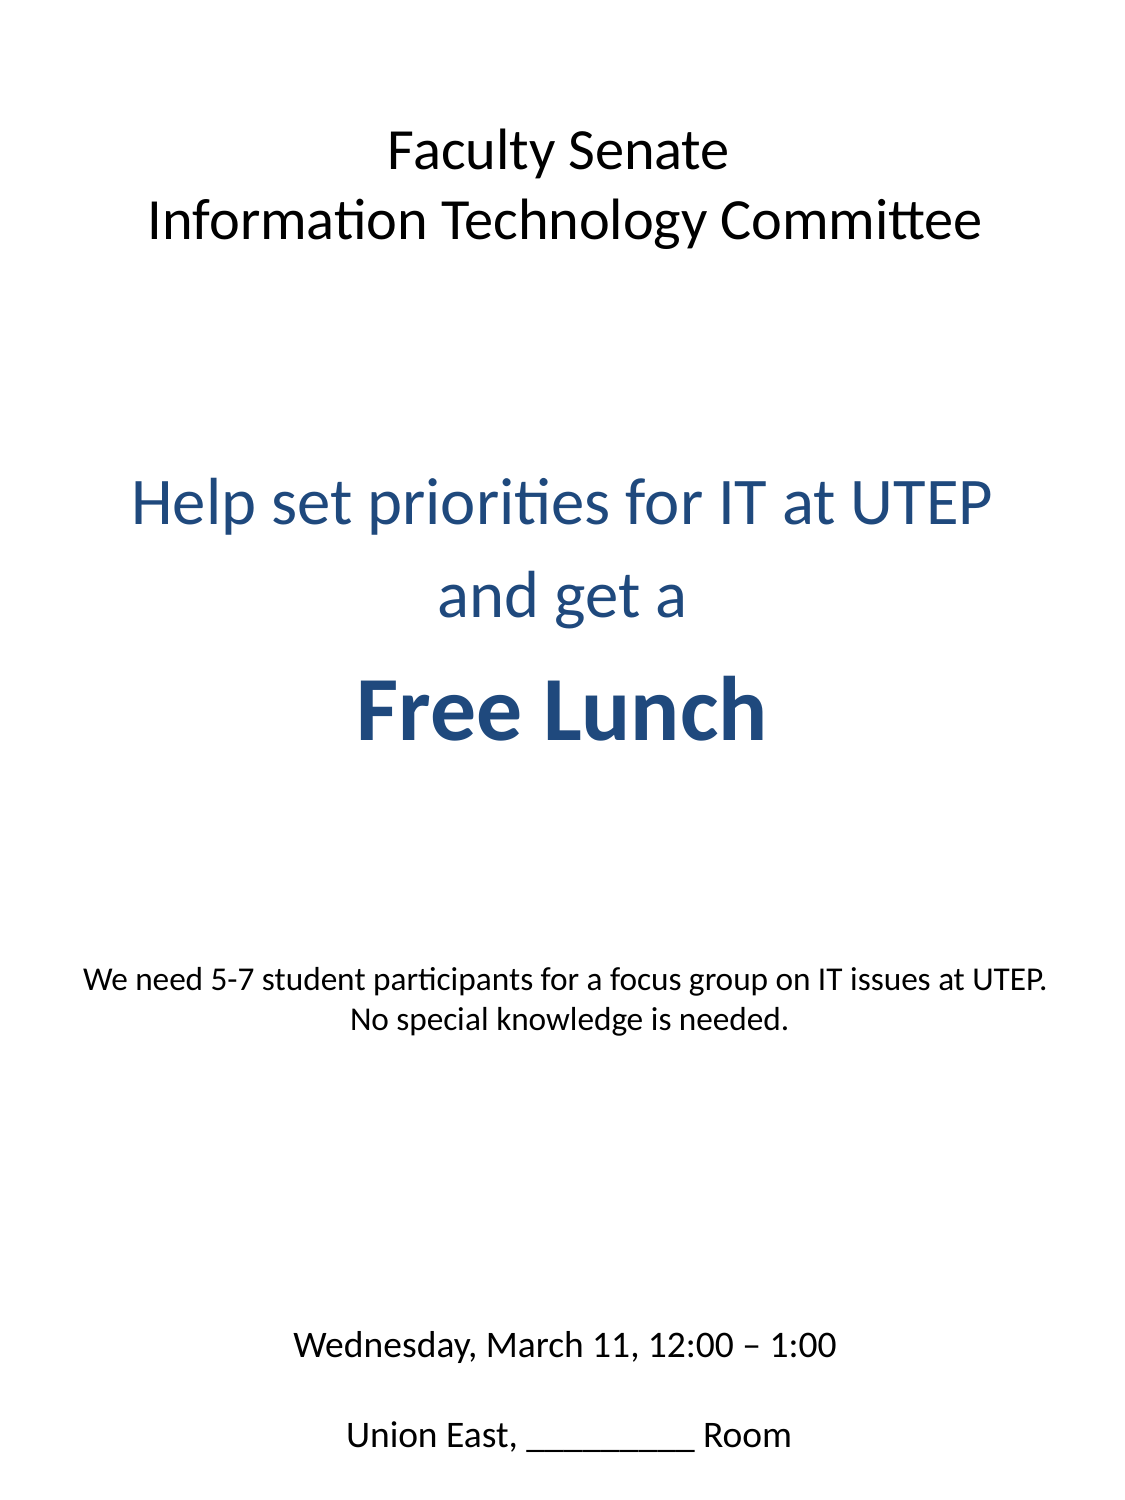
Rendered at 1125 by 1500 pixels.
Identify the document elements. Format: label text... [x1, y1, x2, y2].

subtitle Help set priorities for IT at UTEP and get a Free Lunch [87, 450, 1038, 834]
text_box We need 5-7 student participants for a focus group on IT issues at UTEP. No special knowledge is needed. [68, 949, 1080, 1045]
text_box Wednesday, March 11, 12:00 – 1:00 Union East, _________ Room [278, 1312, 852, 1463]
title Faculty Senate Information Technology Committee [87, 50, 1044, 313]
